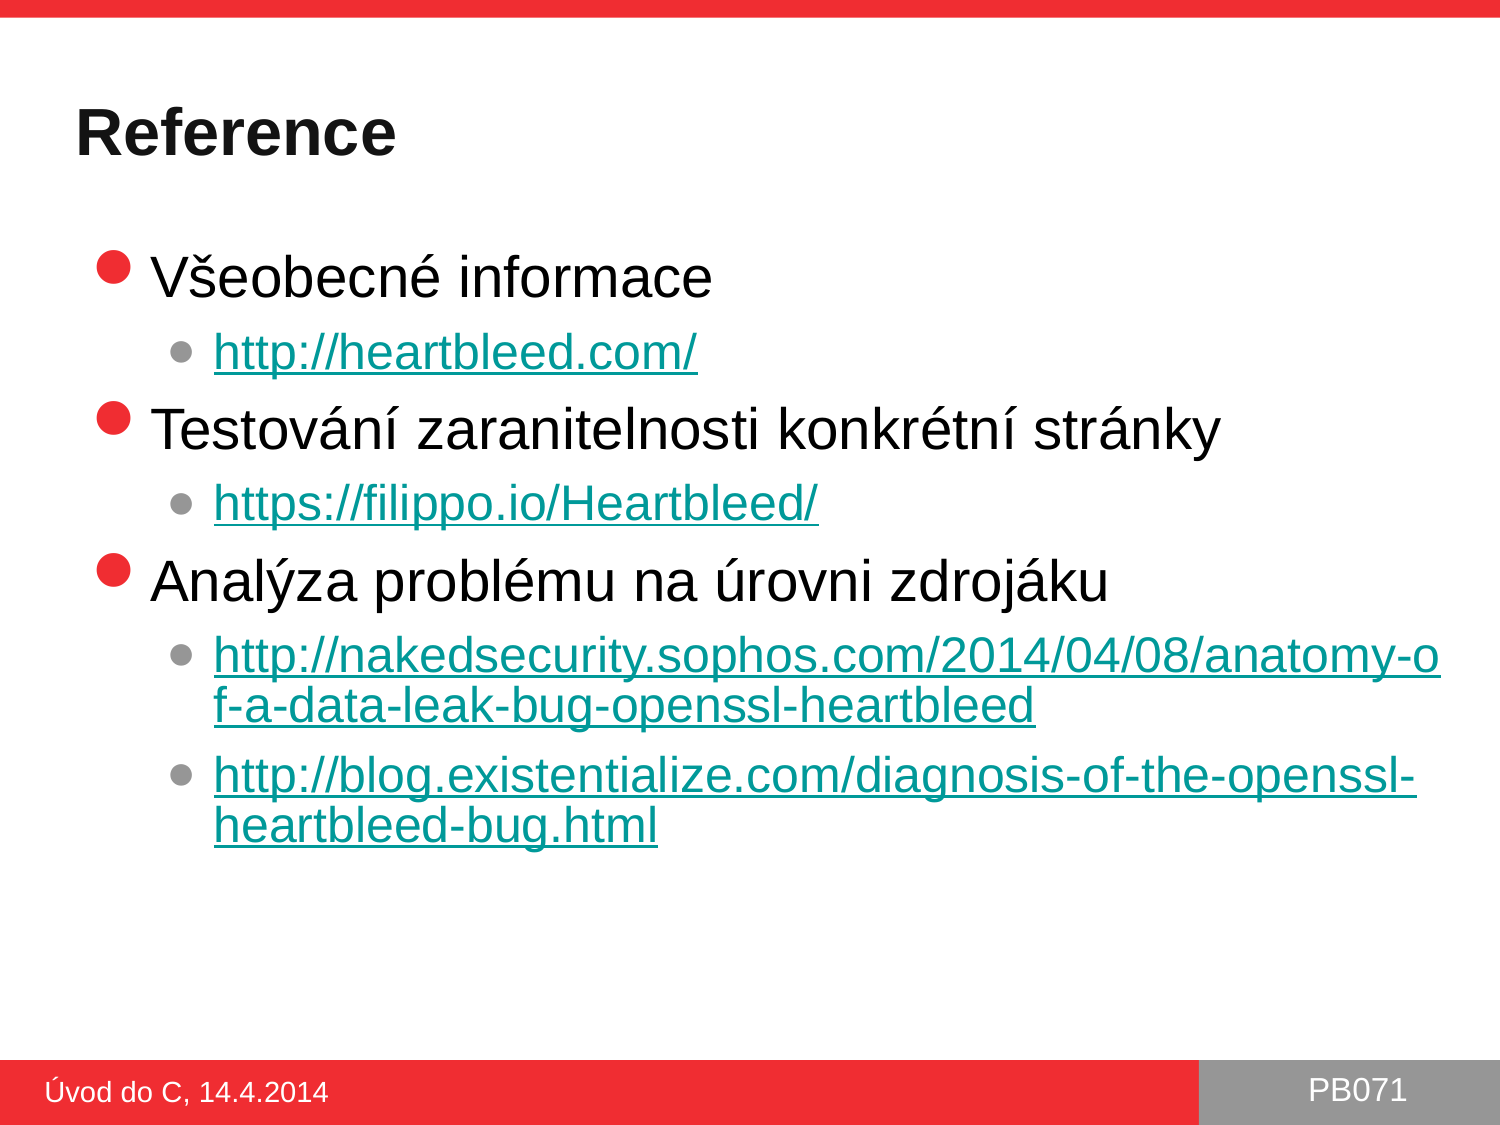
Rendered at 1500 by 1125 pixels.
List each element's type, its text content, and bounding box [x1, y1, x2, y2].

title Reference [75, 45, 1471, 208]
list Všeobecné informace http://heartbleed.com/ Testování zaranitelnosti konkrétní stránky https://filippo.io/Heartbleed/ Analýza problému na úrovni zdrojáku http://nakedsecurity.sophos.com/2014/04/08/anatomy-of-a-data-leak-bug-openssl-heartbleed http://blog.existentialize.com/diagnosis-of-the-openssl-heartbleed-bug.html [76, 231, 1459, 1024]
footer Úvod do C, 14.4.2014 [29, 1065, 1199, 1125]
